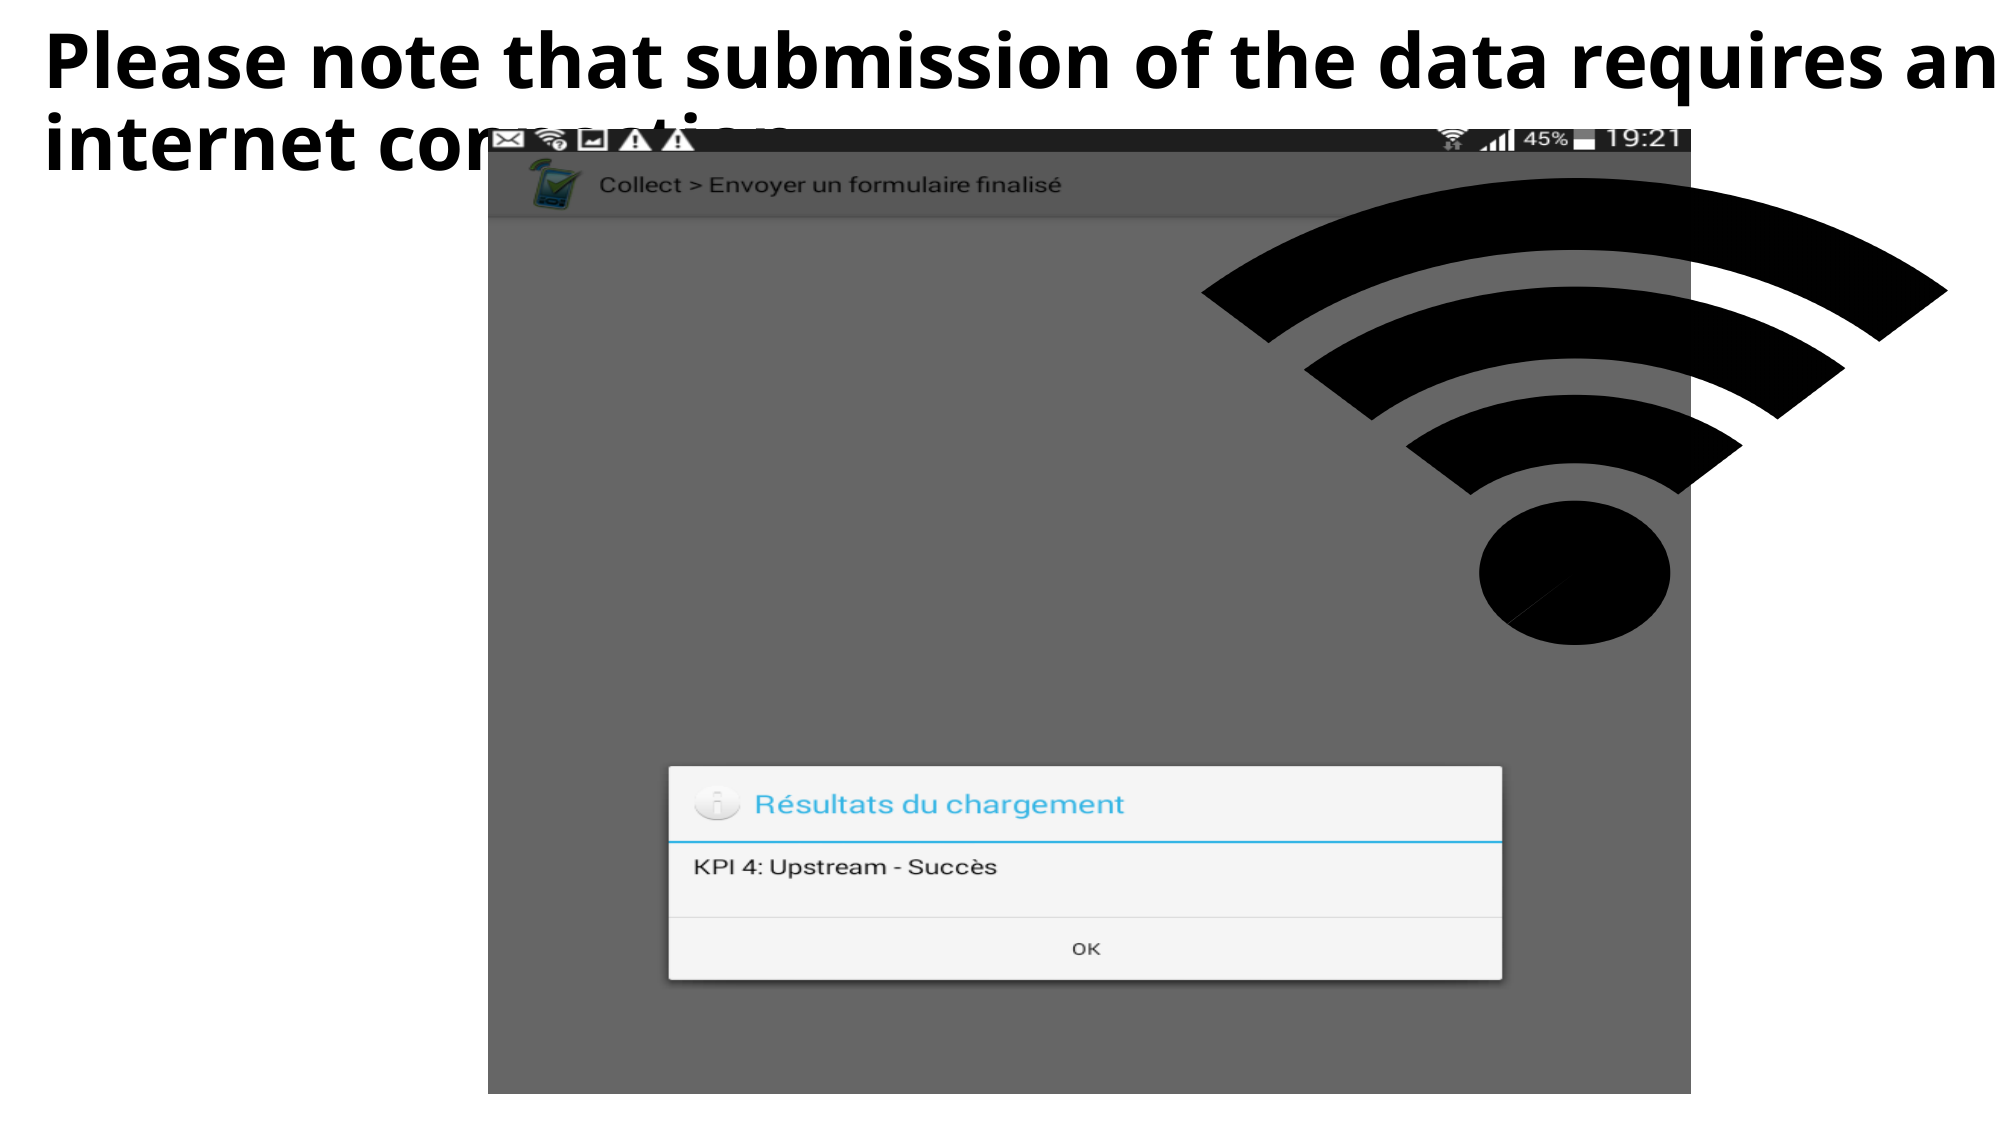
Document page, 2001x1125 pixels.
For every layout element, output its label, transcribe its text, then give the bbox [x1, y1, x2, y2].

title Please note that submission of the data requires an internet connection. [28, 14, 2000, 195]
picture [488, 129, 1948, 1094]
